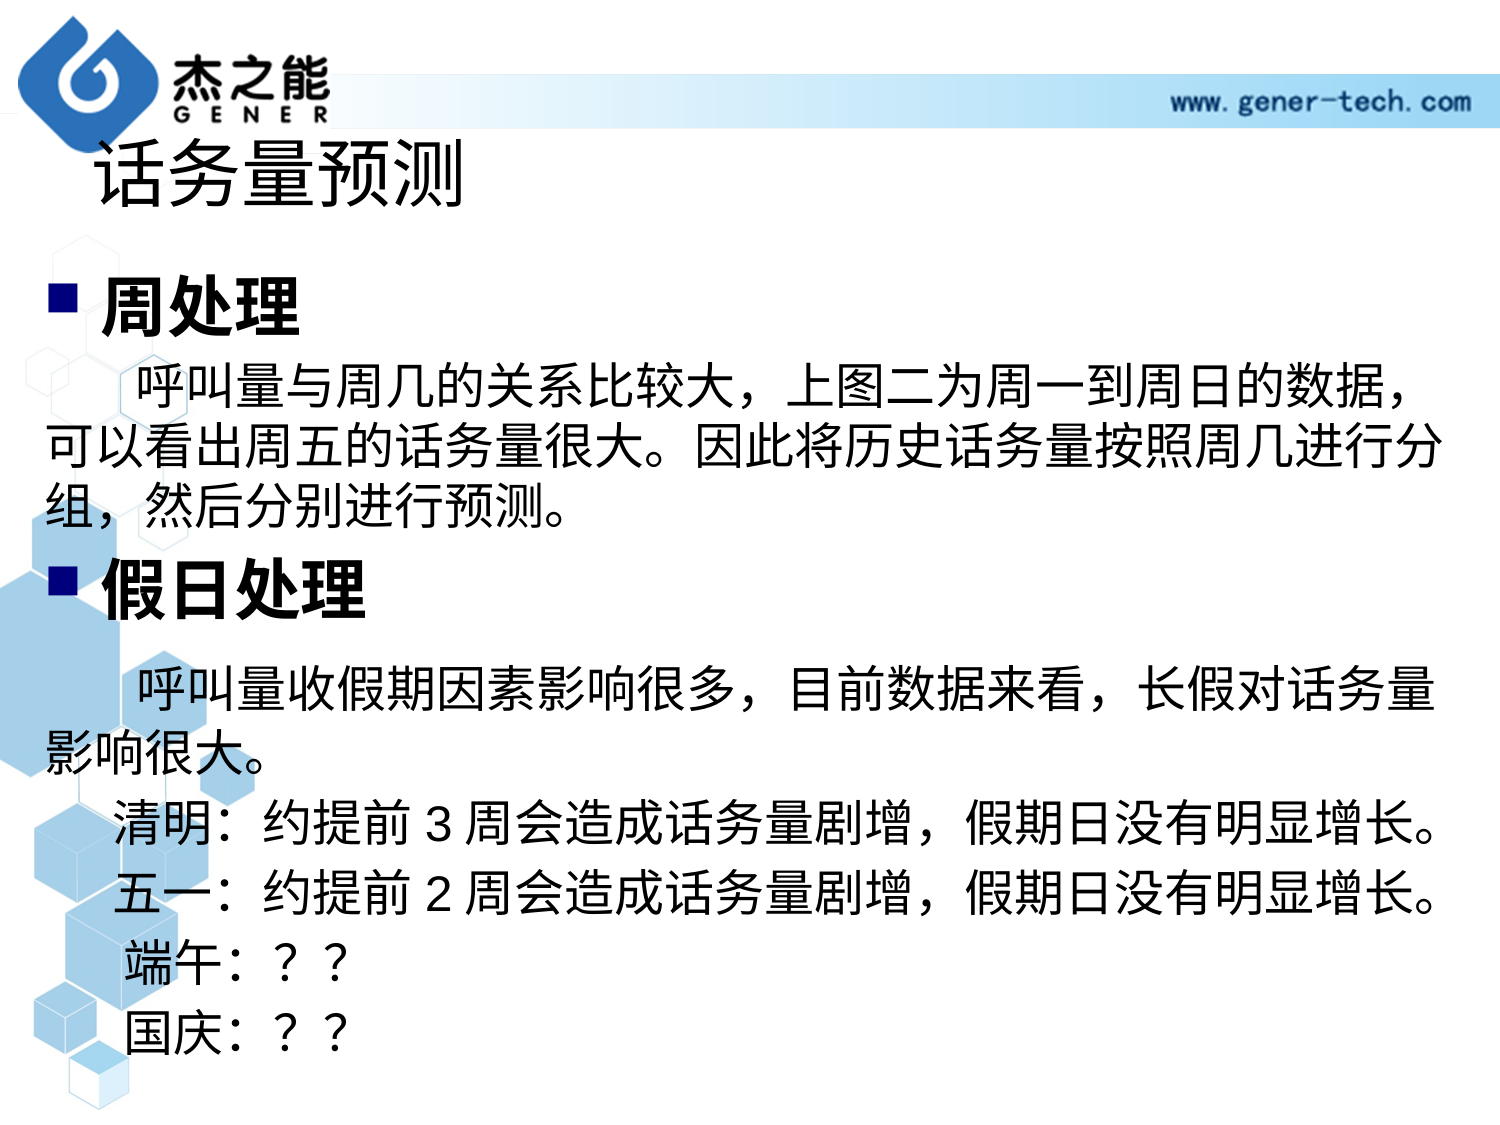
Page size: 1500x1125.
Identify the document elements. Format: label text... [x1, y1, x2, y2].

picture [0, 15, 1500, 1110]
title 话务量预测 [76, 110, 1427, 232]
list 周处理 呼叫量与周几的关系比较大，上图二为周一到周日的数据，可以看出周五的话务量很大。因此将历史话务量按照周几进行分组，然后分别进行预测。 假日处理 呼叫量收假期因素影响很多，目前数据来看，长假对话务量影响很大。 清明：约提前3周会造成话务量剧增，假期日没有明显增长。 五一：约提前2周会造成话务量剧增，假期日没有明显增长。 端午：？？ 国庆：？？ [29, 257, 1500, 1000]
